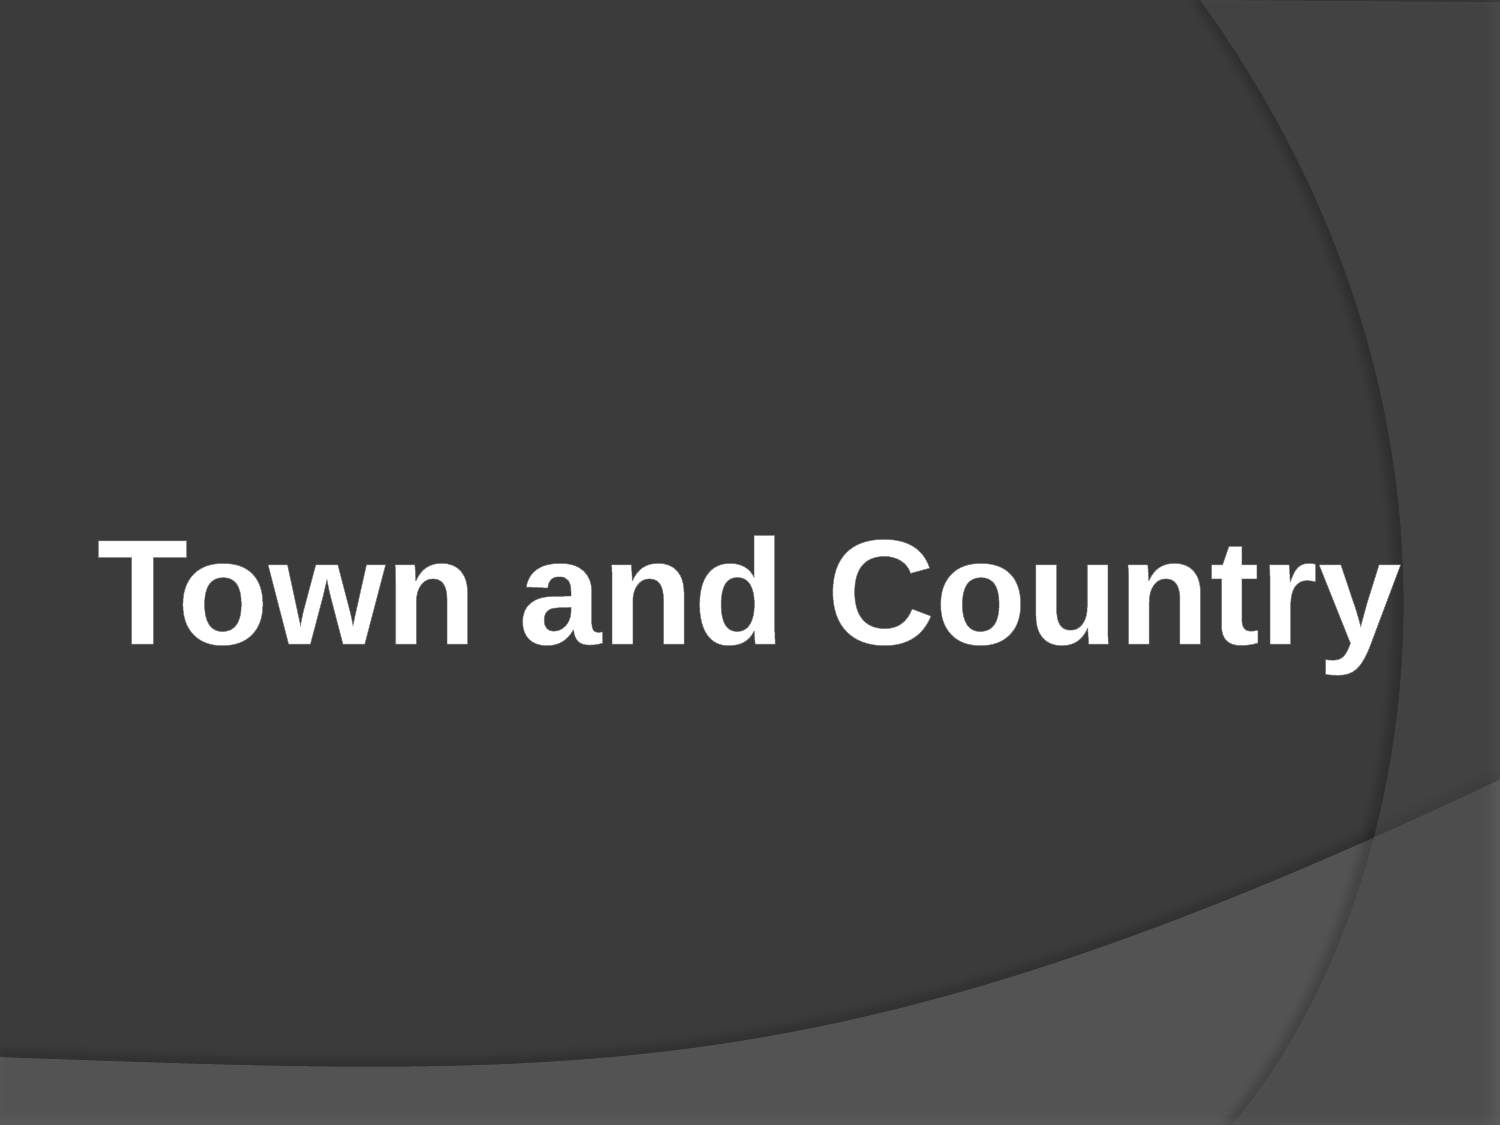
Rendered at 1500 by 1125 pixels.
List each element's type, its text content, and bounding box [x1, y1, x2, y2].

text_box Town and Country [81, 486, 1419, 682]
